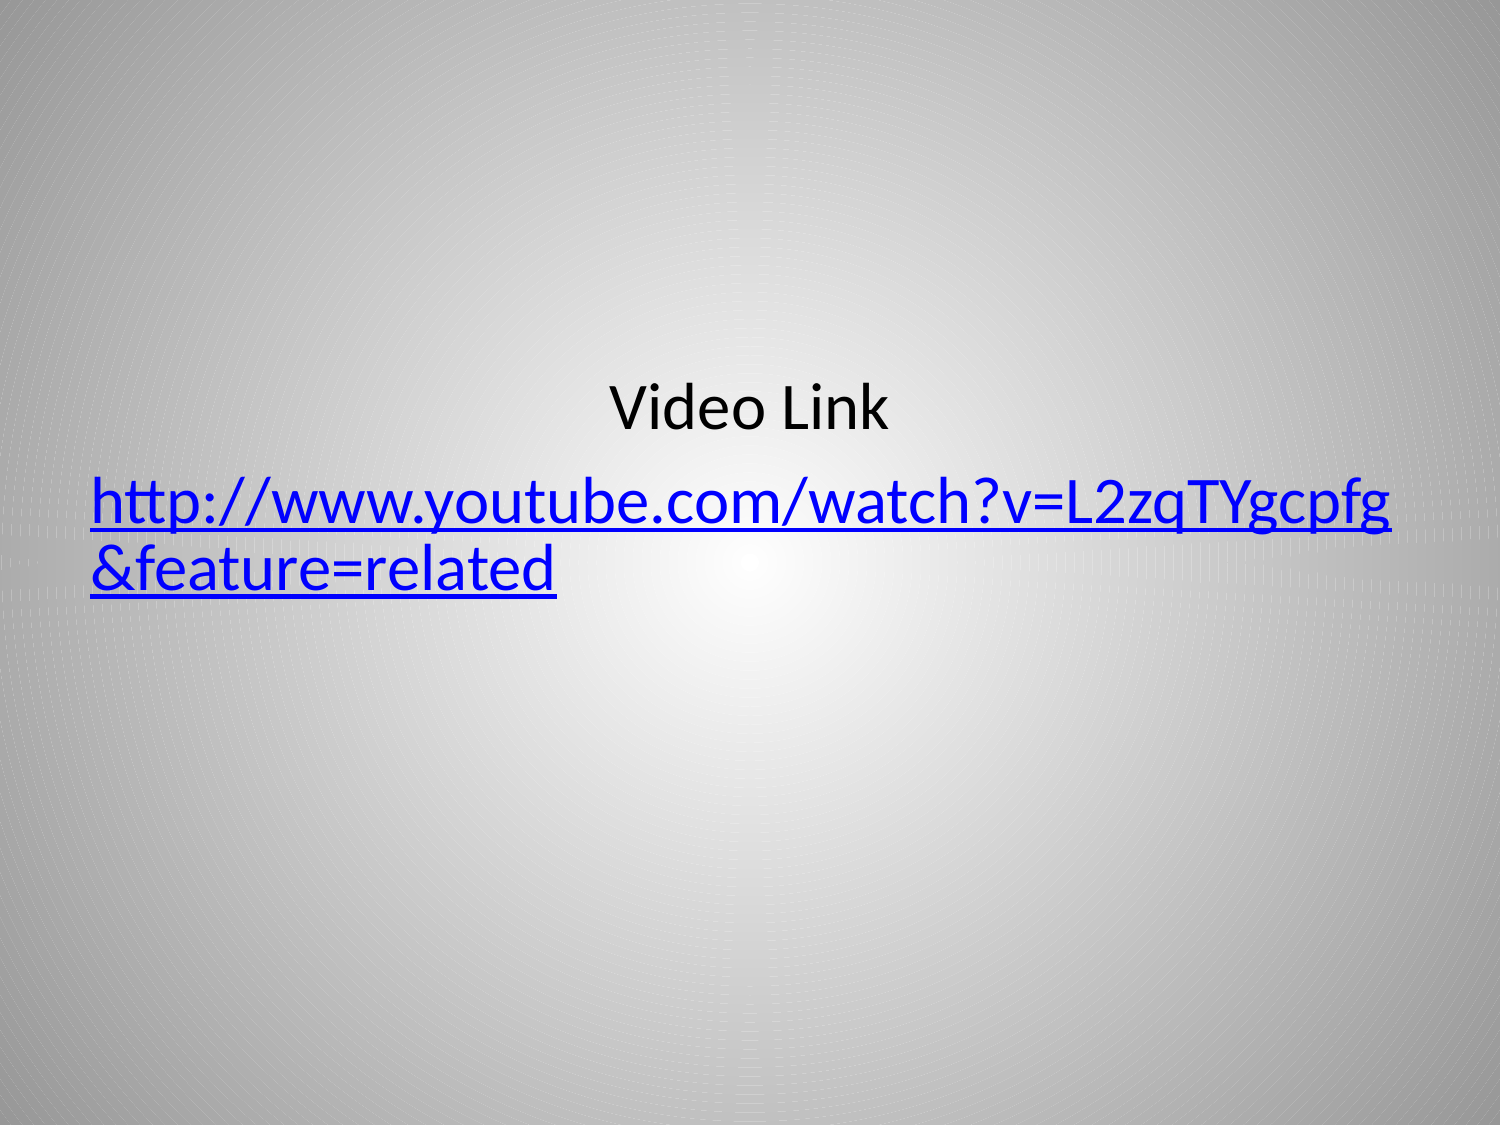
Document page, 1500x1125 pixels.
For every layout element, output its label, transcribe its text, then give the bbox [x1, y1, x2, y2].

list Video Link http://www.youtube.com/watch?v=L2zqTYgcpfg&feature=related [75, 262, 1425, 1005]
